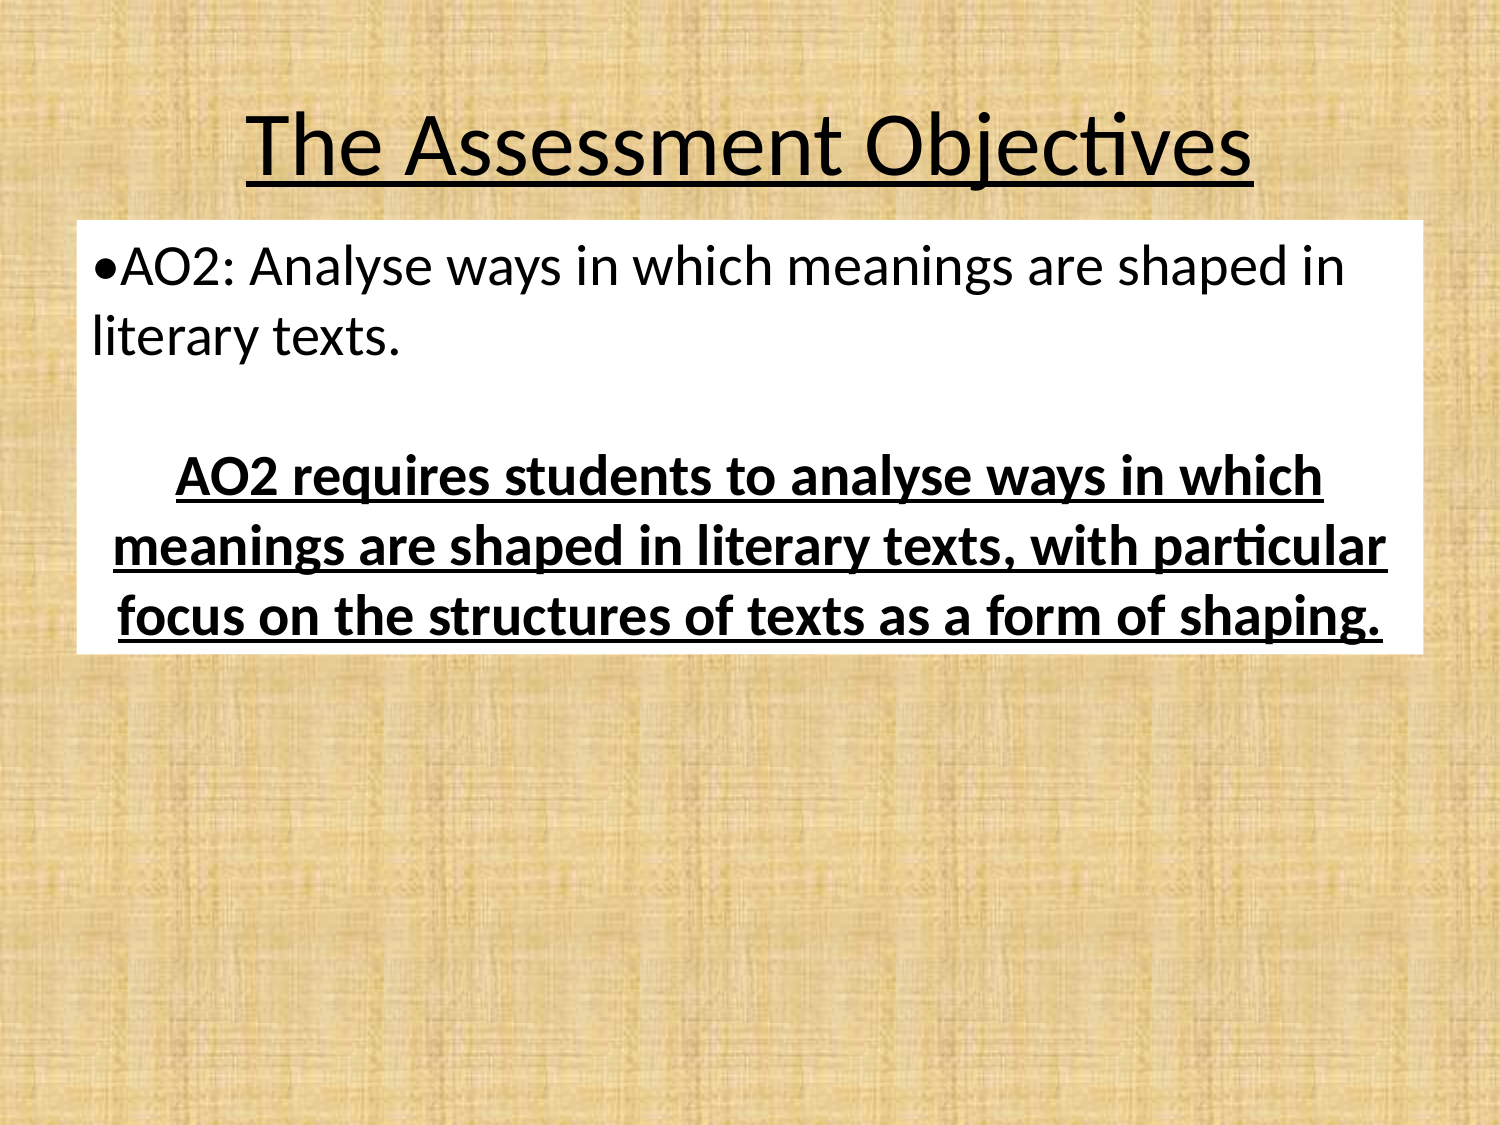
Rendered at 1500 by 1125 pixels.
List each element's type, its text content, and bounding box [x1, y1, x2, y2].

picture [0, 0, 1500, 1125]
text_box •AO2: Analyse ways in which meanings are shaped in literary texts. AO2 requires students to analyse ways in which meanings are shaped in literary texts, with particular focus on the structures of texts as a form of shaping. [76, 219, 1424, 655]
title The Assessment Objectives [75, 45, 1425, 233]
